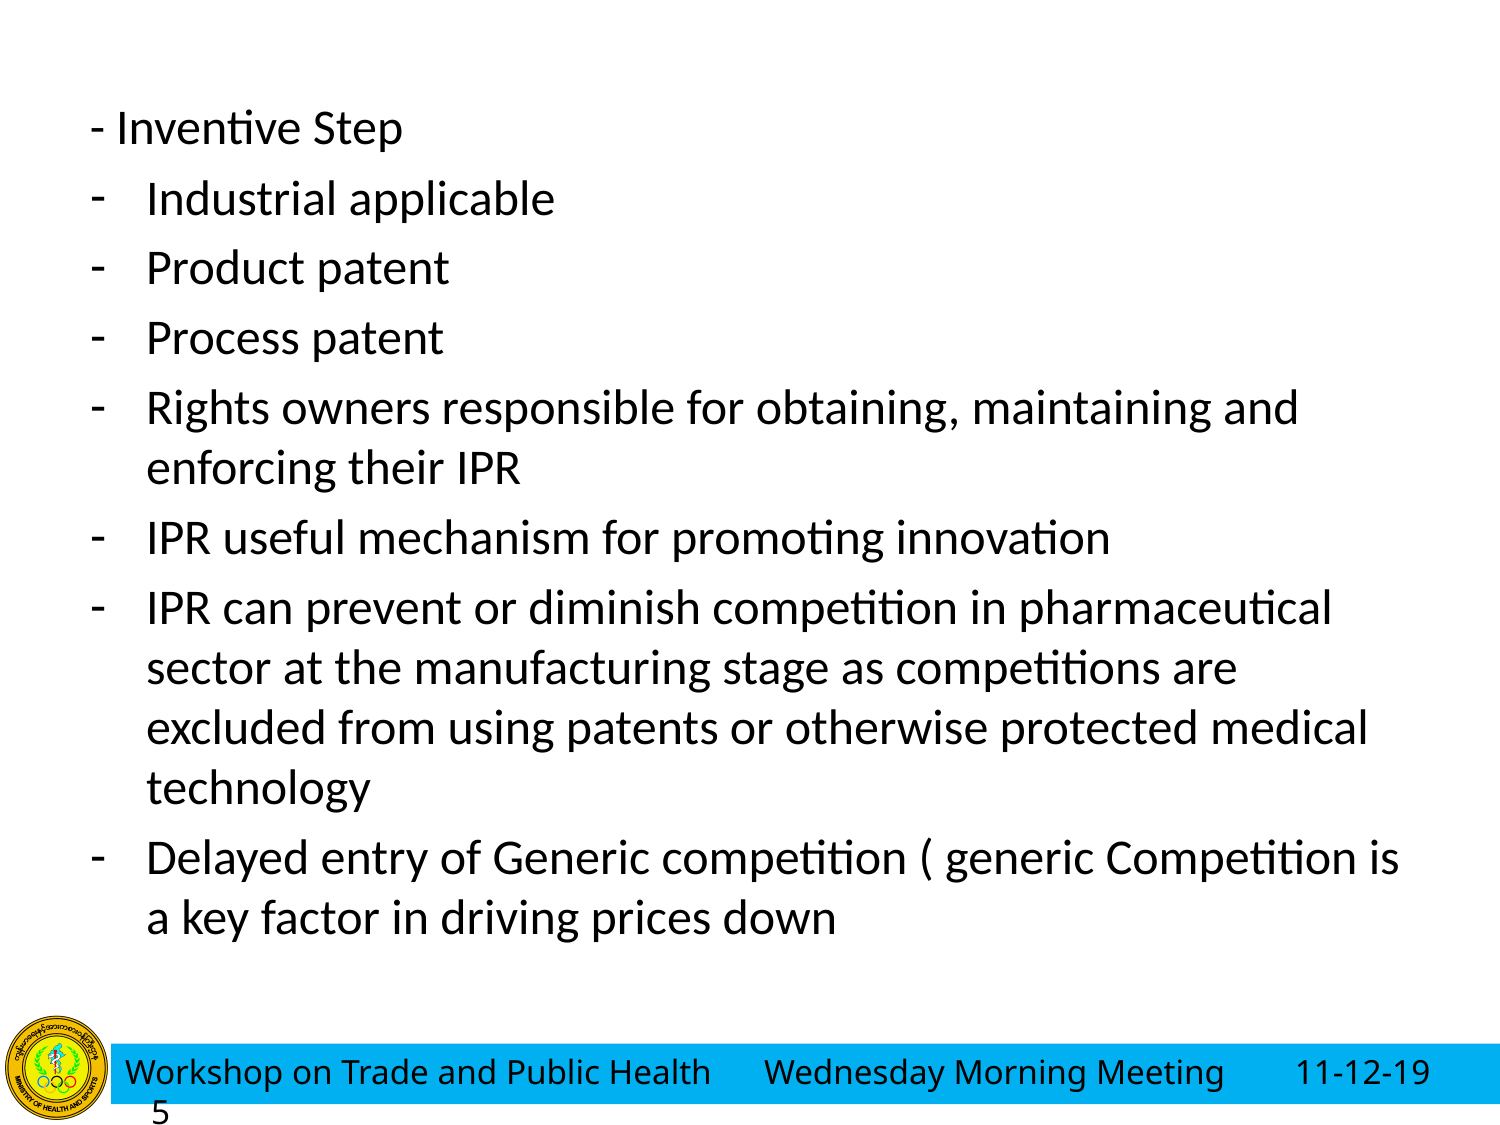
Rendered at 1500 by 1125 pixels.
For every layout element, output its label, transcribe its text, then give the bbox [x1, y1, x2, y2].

list - Inventive Step Industrial applicable Product patent Process patent Rights owners responsible for obtaining, maintaining and enforcing their IPR IPR useful mechanism for promoting innovation IPR can prevent or diminish competition in pharmaceutical sector at the manufacturing stage as competitions are excluded from using patents or otherwise protected medical technology Delayed entry of Generic competition ( generic Competition is a key factor in driving prices down [75, 87, 1425, 993]
picture [2, 1010, 111, 1125]
